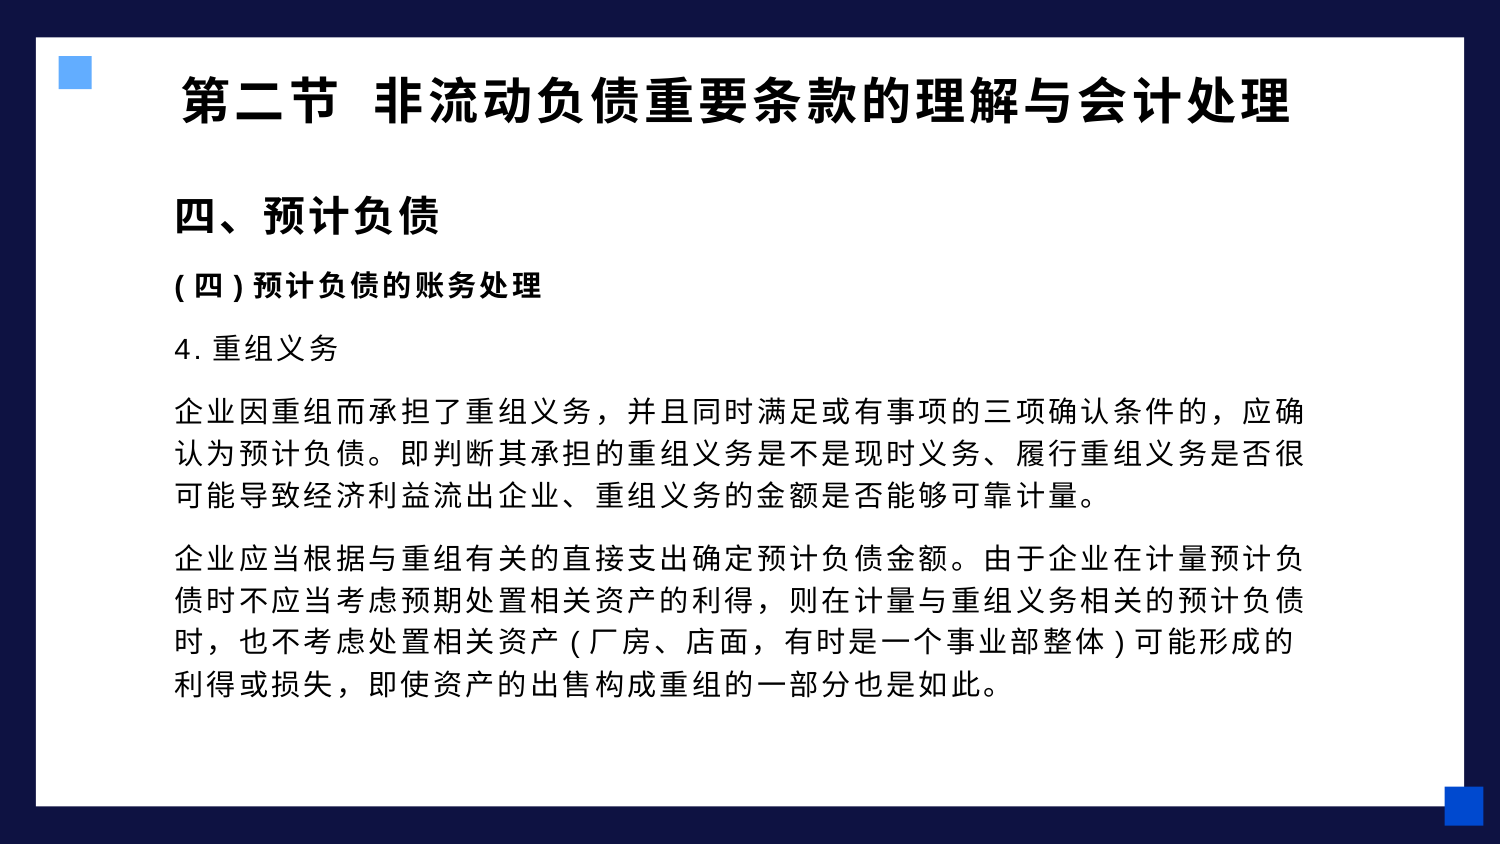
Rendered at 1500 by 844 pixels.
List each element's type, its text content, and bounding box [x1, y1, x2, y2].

list 四、预计负债 (四)预计负债的账务处理 4.重组义务 企业因重组而承担了重组义务，并且同时满足或有事项的三项确认条件的，应确认为预计负债。即判断其承担的重组义务是不是现时义务、履行重组义务是否很可能导致经济利益流出企业、重组义务的金额是否能够可靠计量。 企业应当根据与重组有关的直接支出确定预计负债金额。由于企业在计量预计负债时不应当考虑预期处置相关资产的利得，则在计量与重组义务相关的预计负债时，也不考虑处置相关资产(厂房、店面，有时是一个事业部整体)可能形成的利得或损失，即使资产的出售构成重组的一部分也是如此。 [157, 179, 1343, 604]
title 第二节 非流动负债重要条款的理解与会计处理 [141, 48, 1327, 138]
